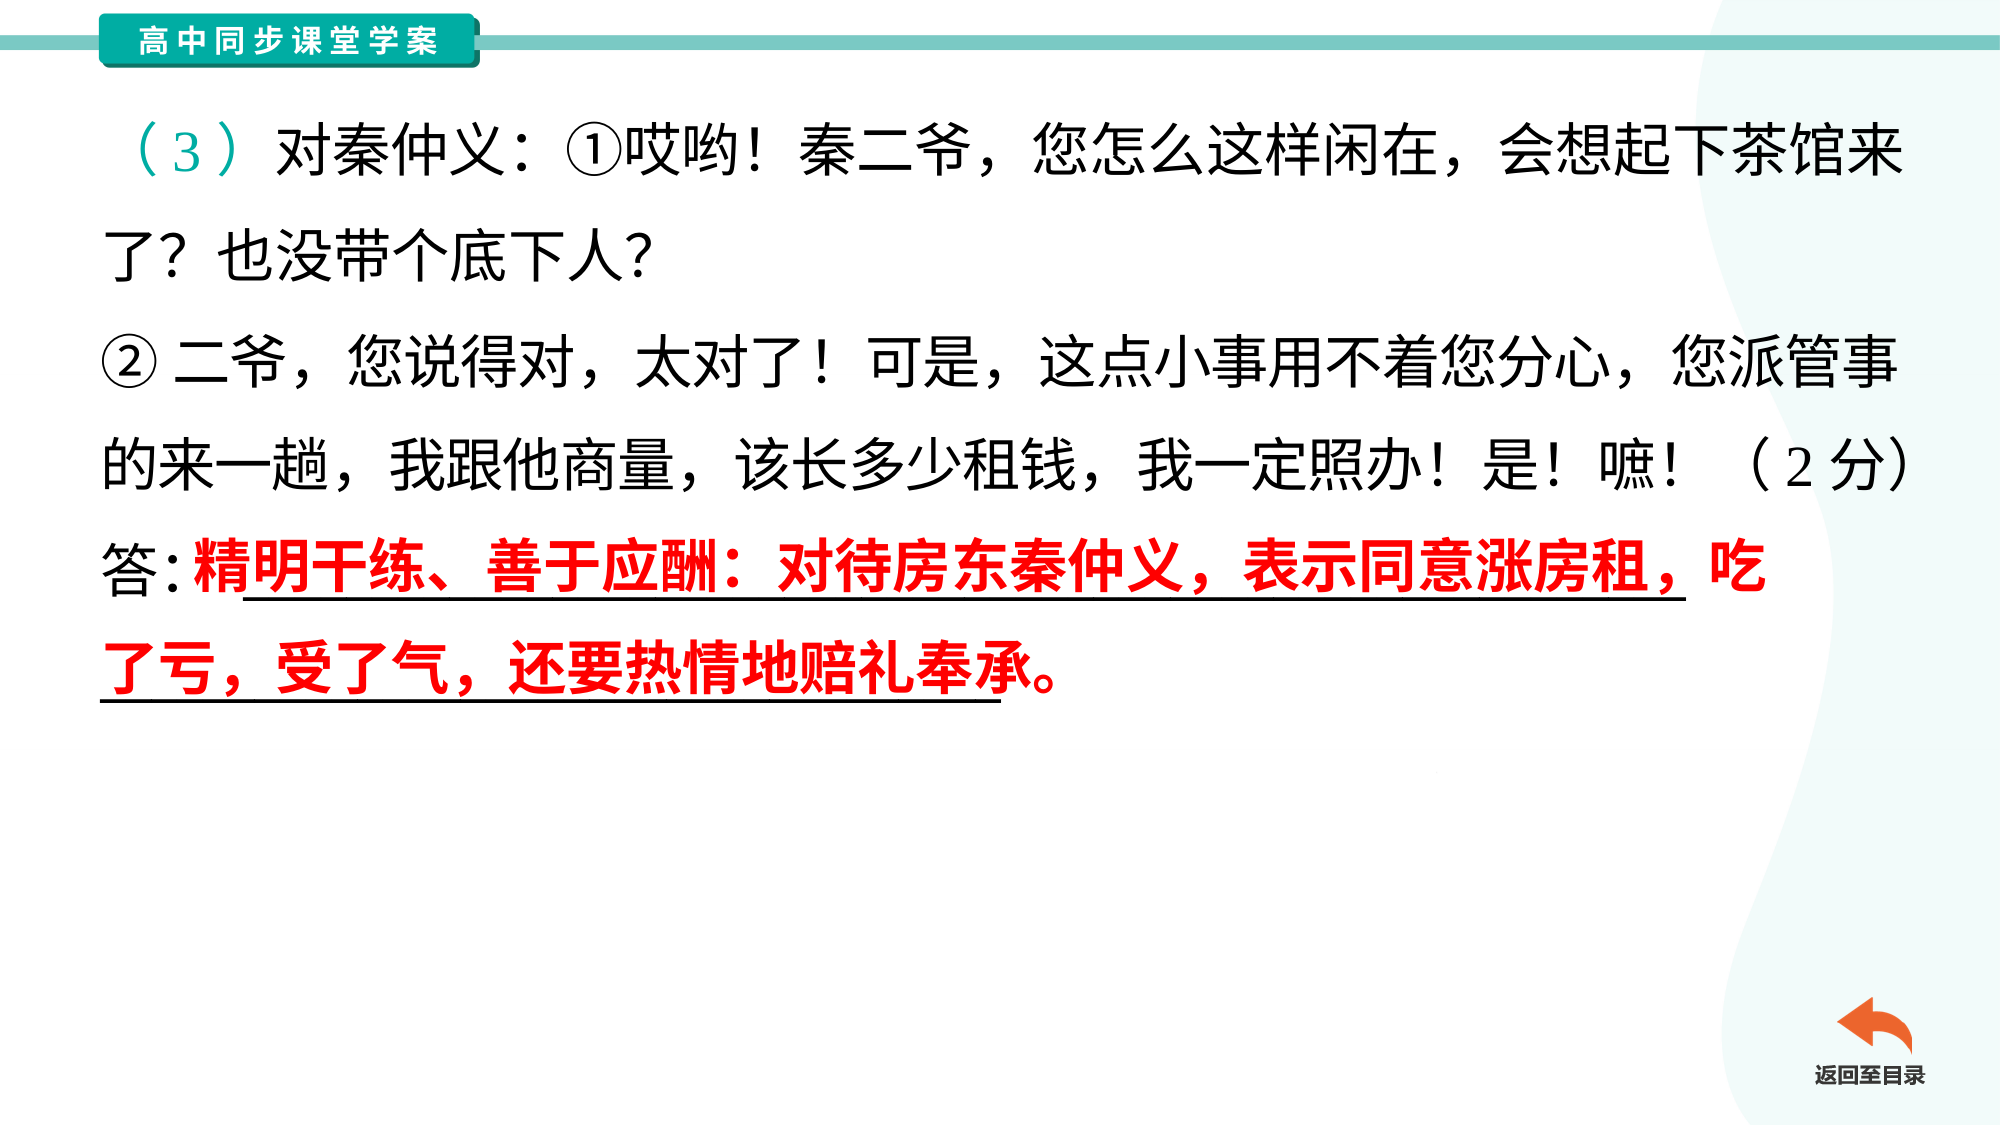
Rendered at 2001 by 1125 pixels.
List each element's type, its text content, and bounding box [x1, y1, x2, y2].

text_box 精明干练、善于应酬：对待房东秦仲义，表示同意涨房租，吃 了亏，受了气，还要热情地赔礼奉承。 [100, 492, 1899, 690]
picture [0, 0, 2000, 1125]
text_box （3）对秦仲义：①哎哟！秦二爷，您怎么这样闲在，会想起下茶馆来 了？也没带个底下人？ ②二爷，您说得对，太对了！可是，这点小事用不着您分心，您派管事 的来一趟，我跟他商量，该长多少租钱，我一定照办！是！嗻！（2分） [100, 76, 1899, 487]
text_box 答： ________________________________________________________ ___________________________________ [100, 690, 1899, 695]
